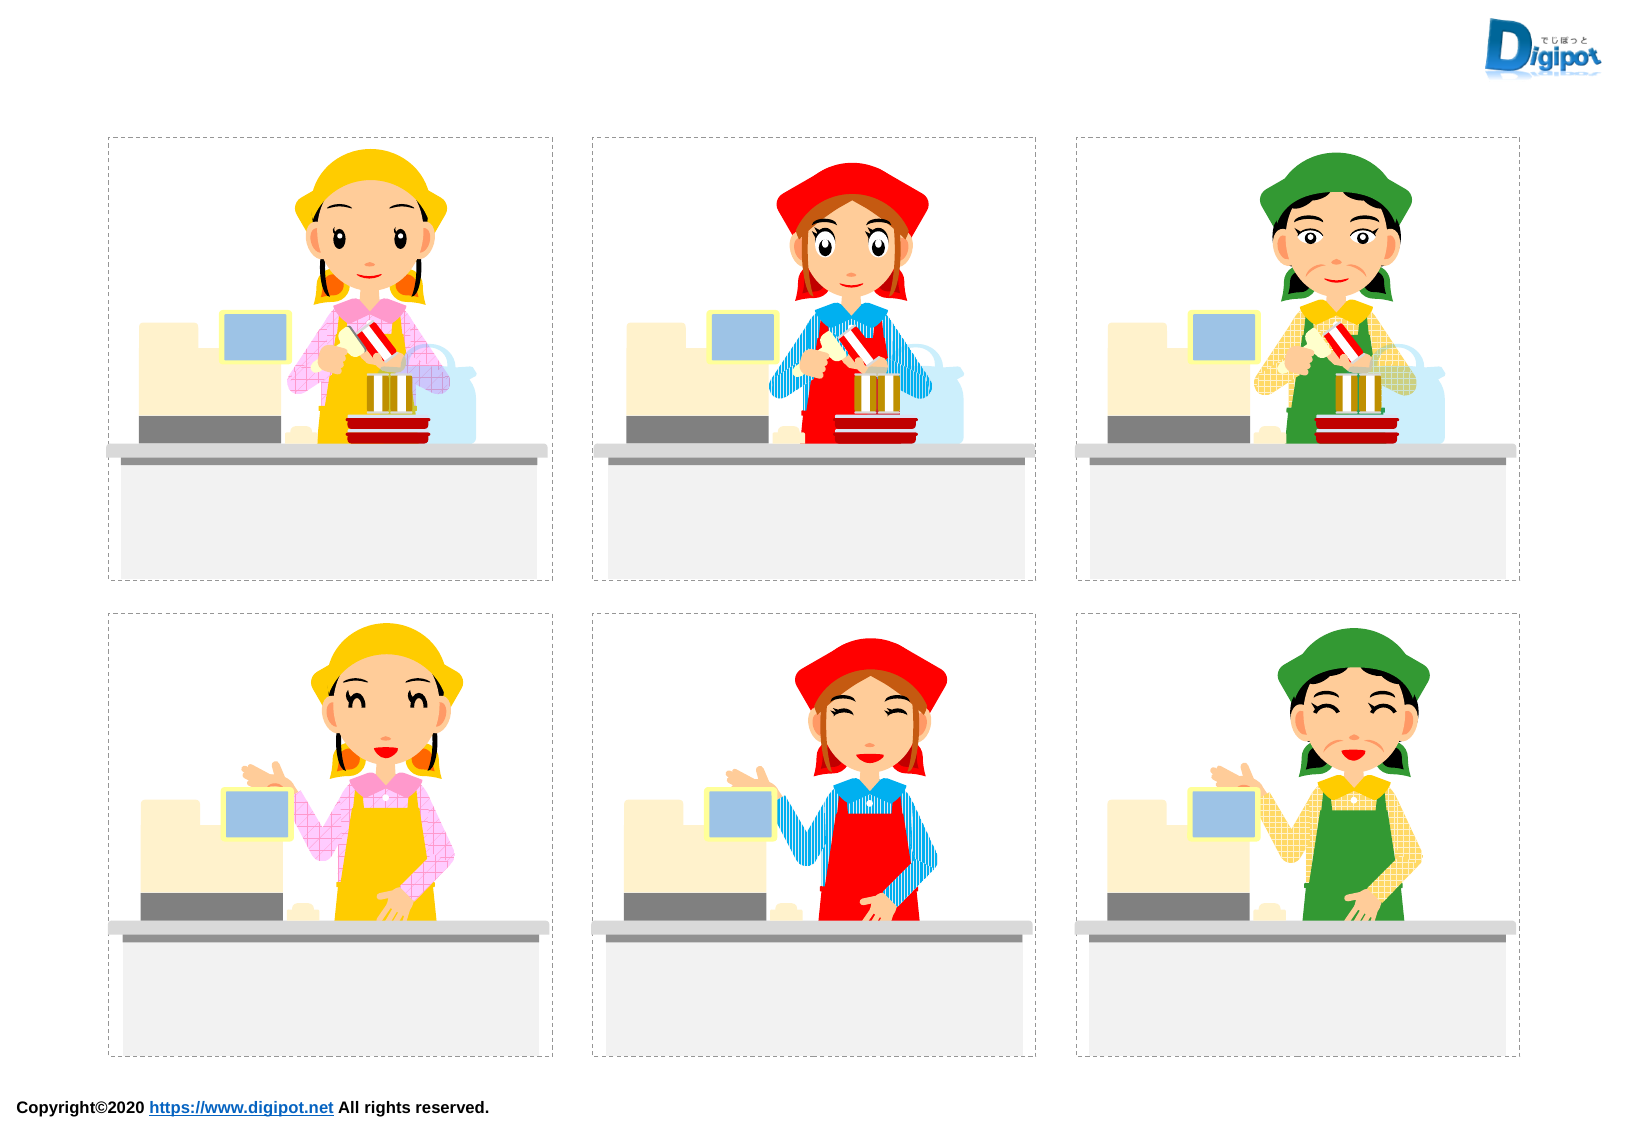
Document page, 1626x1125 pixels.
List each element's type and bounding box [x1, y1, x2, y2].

text_box [593, 162, 1036, 579]
text_box [591, 638, 1033, 1056]
text_box [1074, 152, 1517, 579]
text_box [106, 148, 548, 579]
picture [1485, 18, 1602, 82]
text_box [1074, 628, 1517, 1056]
text_box [107, 623, 550, 1056]
